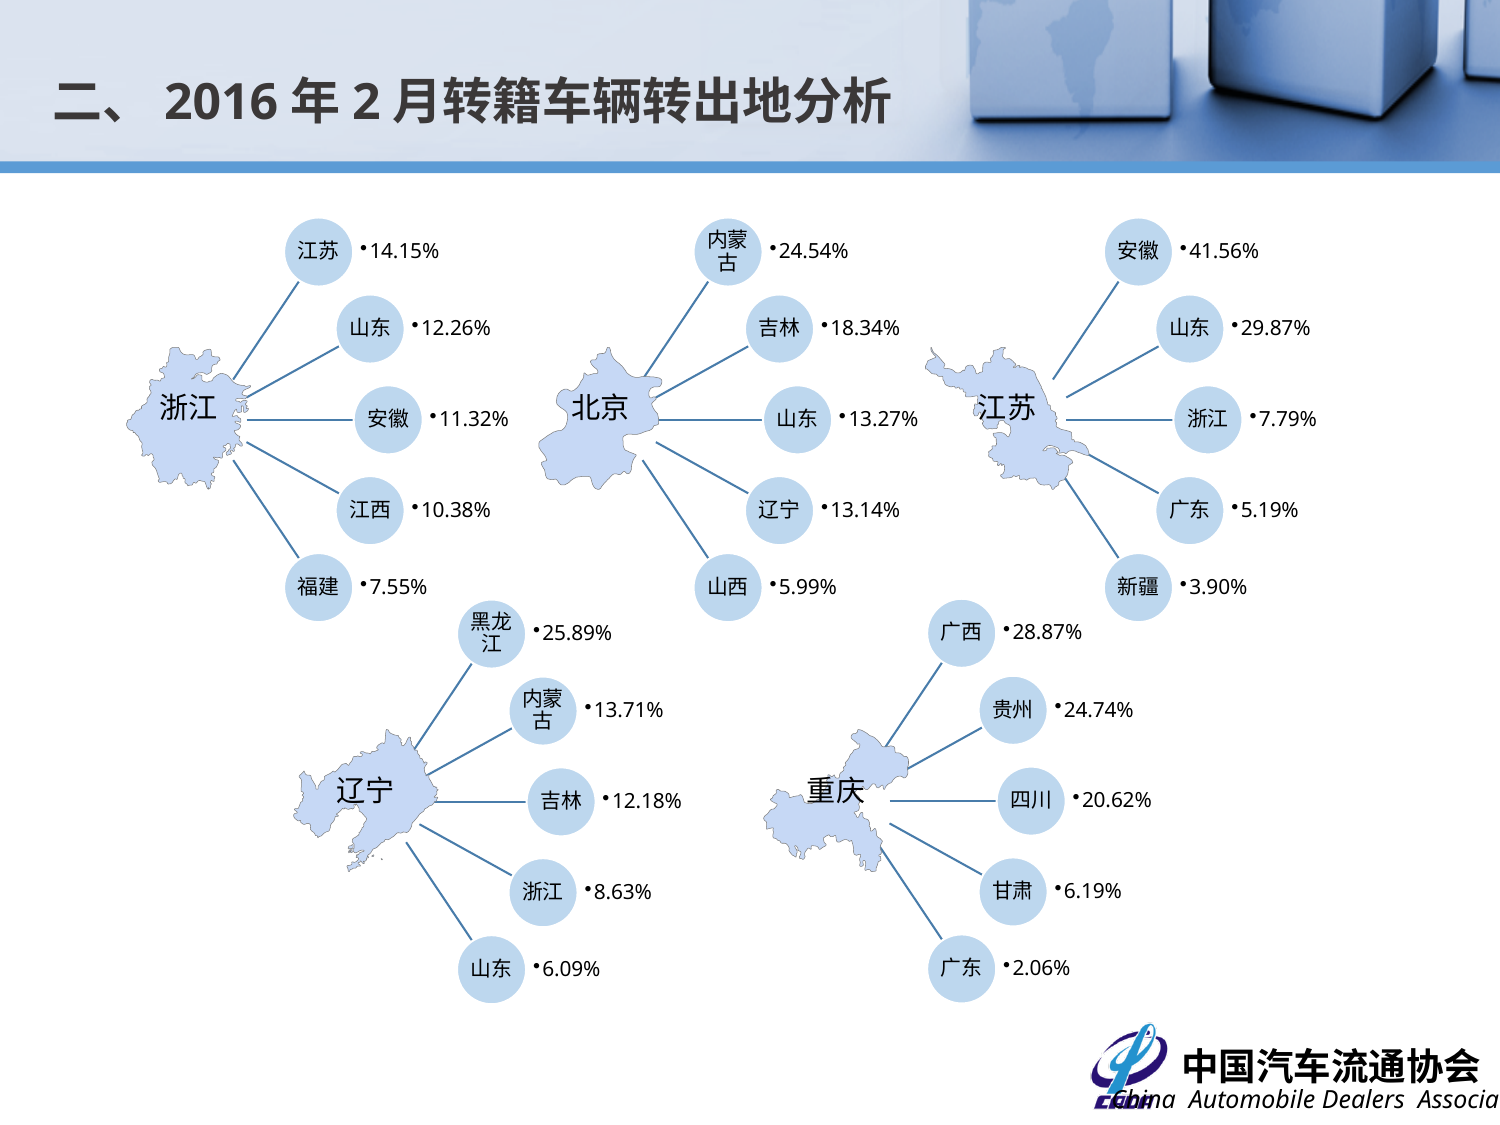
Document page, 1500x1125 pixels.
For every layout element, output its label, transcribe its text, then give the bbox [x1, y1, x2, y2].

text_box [425, 217, 1075, 623]
picture [1164, 1096, 1171, 1106]
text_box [189, 599, 839, 1005]
text_box 二、2016年2月转籍车辆转出地分析 [37, 62, 967, 138]
picture [0, 0, 1500, 161]
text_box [659, 623, 1309, 1004]
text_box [16, 217, 425, 623]
picture [1086, 1018, 1172, 1114]
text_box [1075, 217, 1486, 623]
